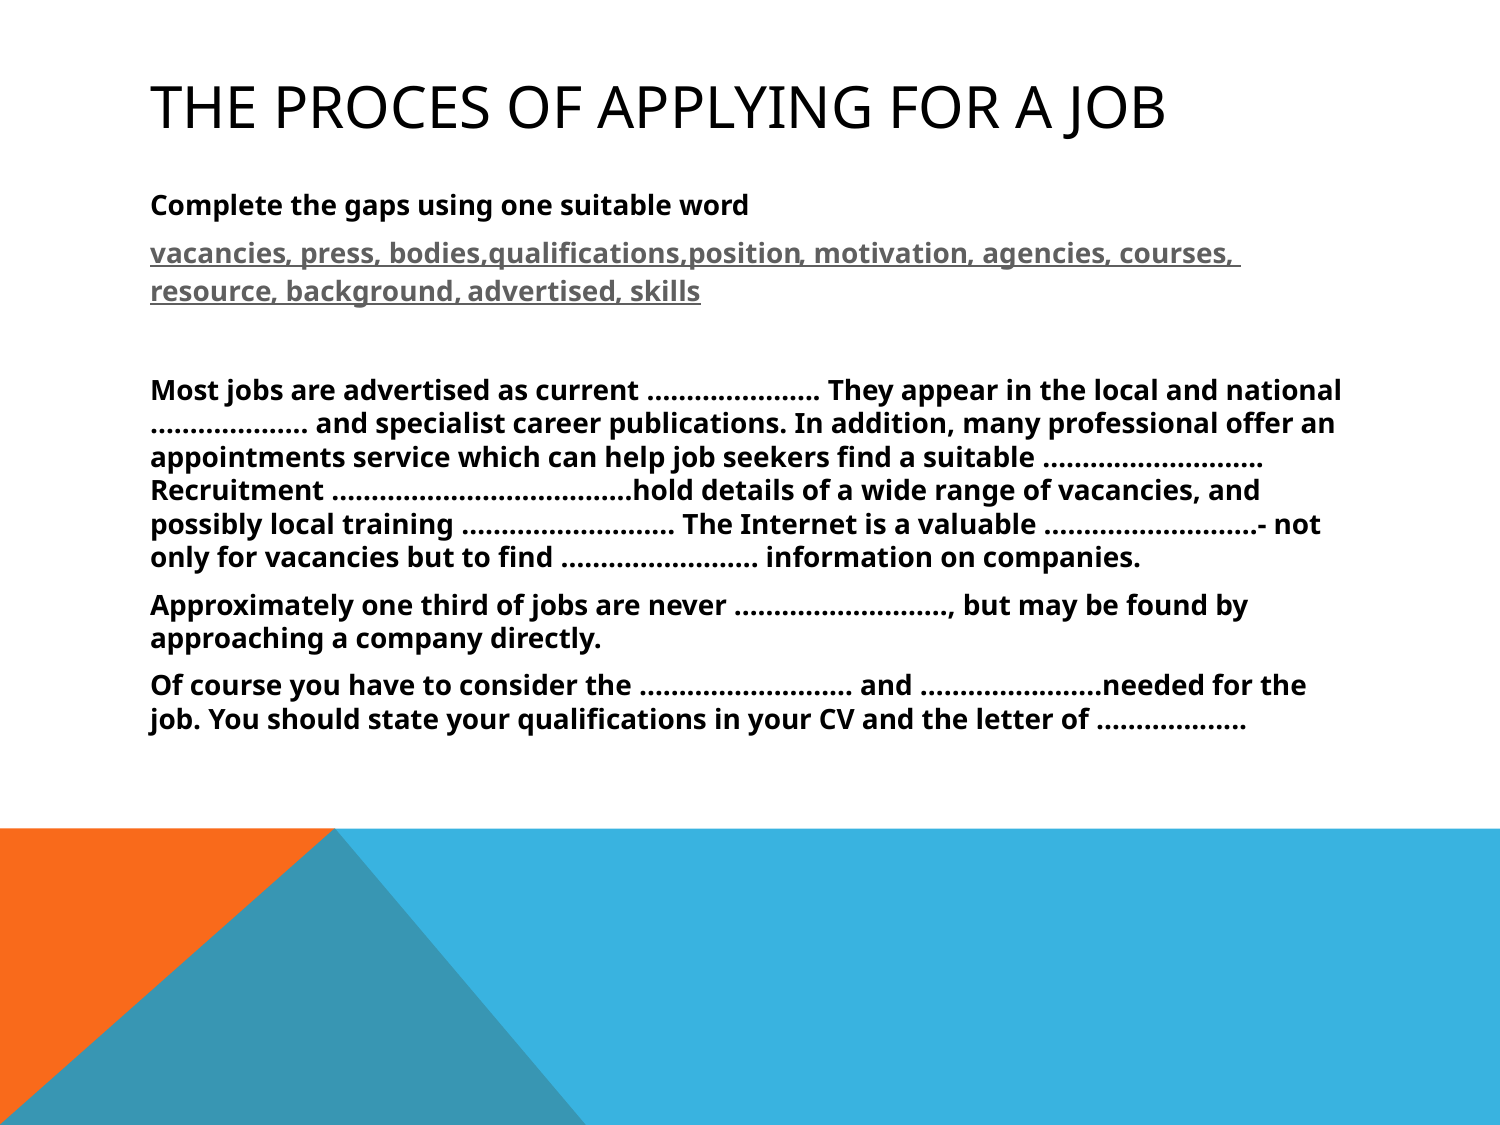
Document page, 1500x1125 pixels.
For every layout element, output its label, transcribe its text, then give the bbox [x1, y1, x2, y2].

title The proces of applying for a job [135, 60, 1369, 150]
list Complete the gaps using one suitable word vacancies, press, bodies,qualifications,position, motivation, agencies, courses, resource, background, advertised, skills Most jobs are advertised as current …………………. They appear in the local and national ……………….. and specialist career publications. In addition, many professional offer an appointments service which can help job seekers find a suitable ………………………. Recruitment ………………………………..hold details of a wide range of vacancies, and possibly local training ……………………... The Internet is a valuable ………………………- not only for vacancies but to find ……………………. information on companies. Approximately one third of jobs are never ………………………, but may be found by approaching a company directly. Of course you have to consider the ……………………… and …………………..needed for the job. You should state your qualifications in your CV and the letter of …………....... [135, 180, 1369, 768]
